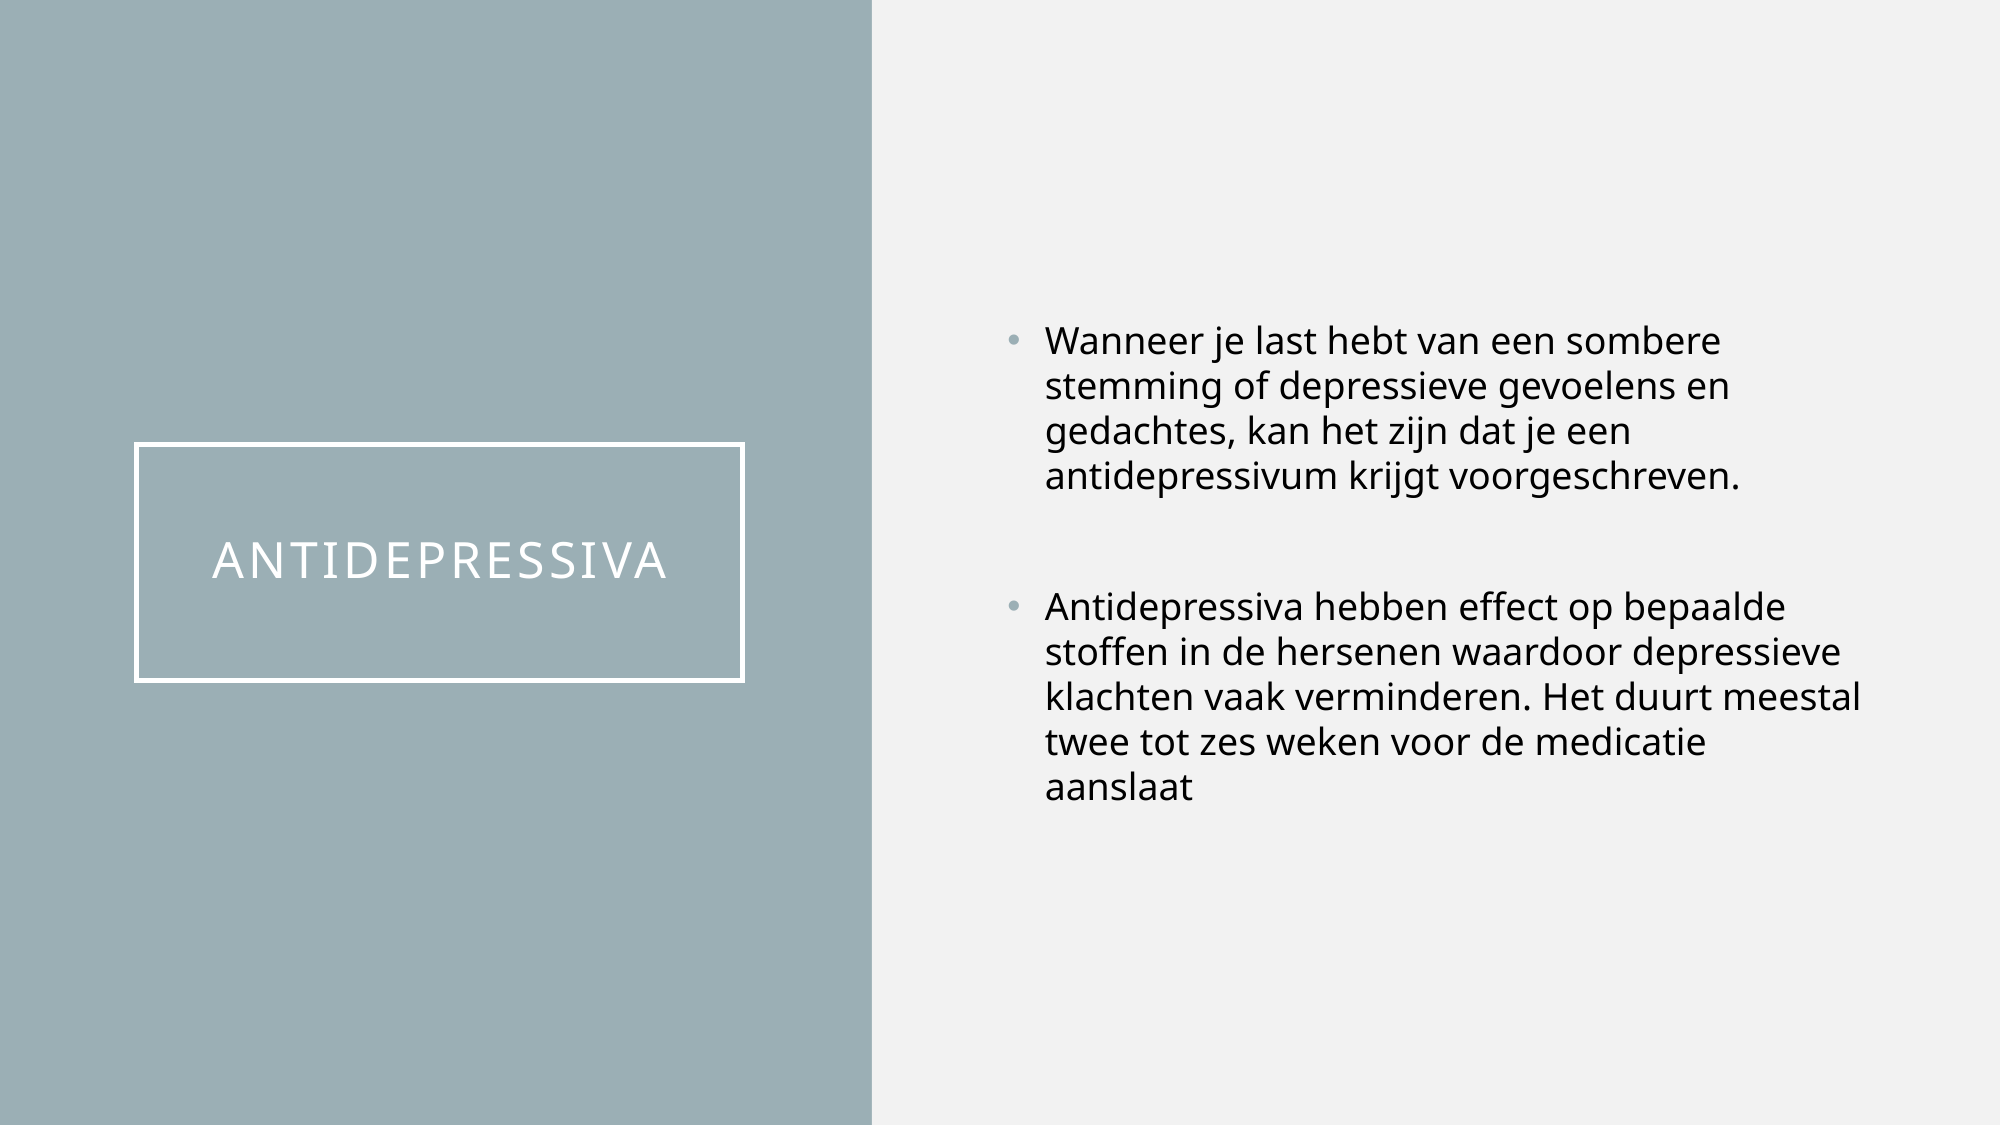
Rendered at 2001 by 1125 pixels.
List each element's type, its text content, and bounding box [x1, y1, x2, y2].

text_box [871, 0, 2000, 1125]
title Antidepressiva [134, 442, 745, 683]
list Wanneer je last hebt van een sombere stemming of depressieve gevoelens en gedachtes, kan het zijn dat je een antidepressivum krijgt voorgeschreven. Antidepressiva hebben effect op bepaalde stoffen in de hersenen waardoor depressieve klachten vaak verminderen. Het duurt meestal twee tot zes weken voor de medicatie aanslaat [992, 131, 1880, 994]
